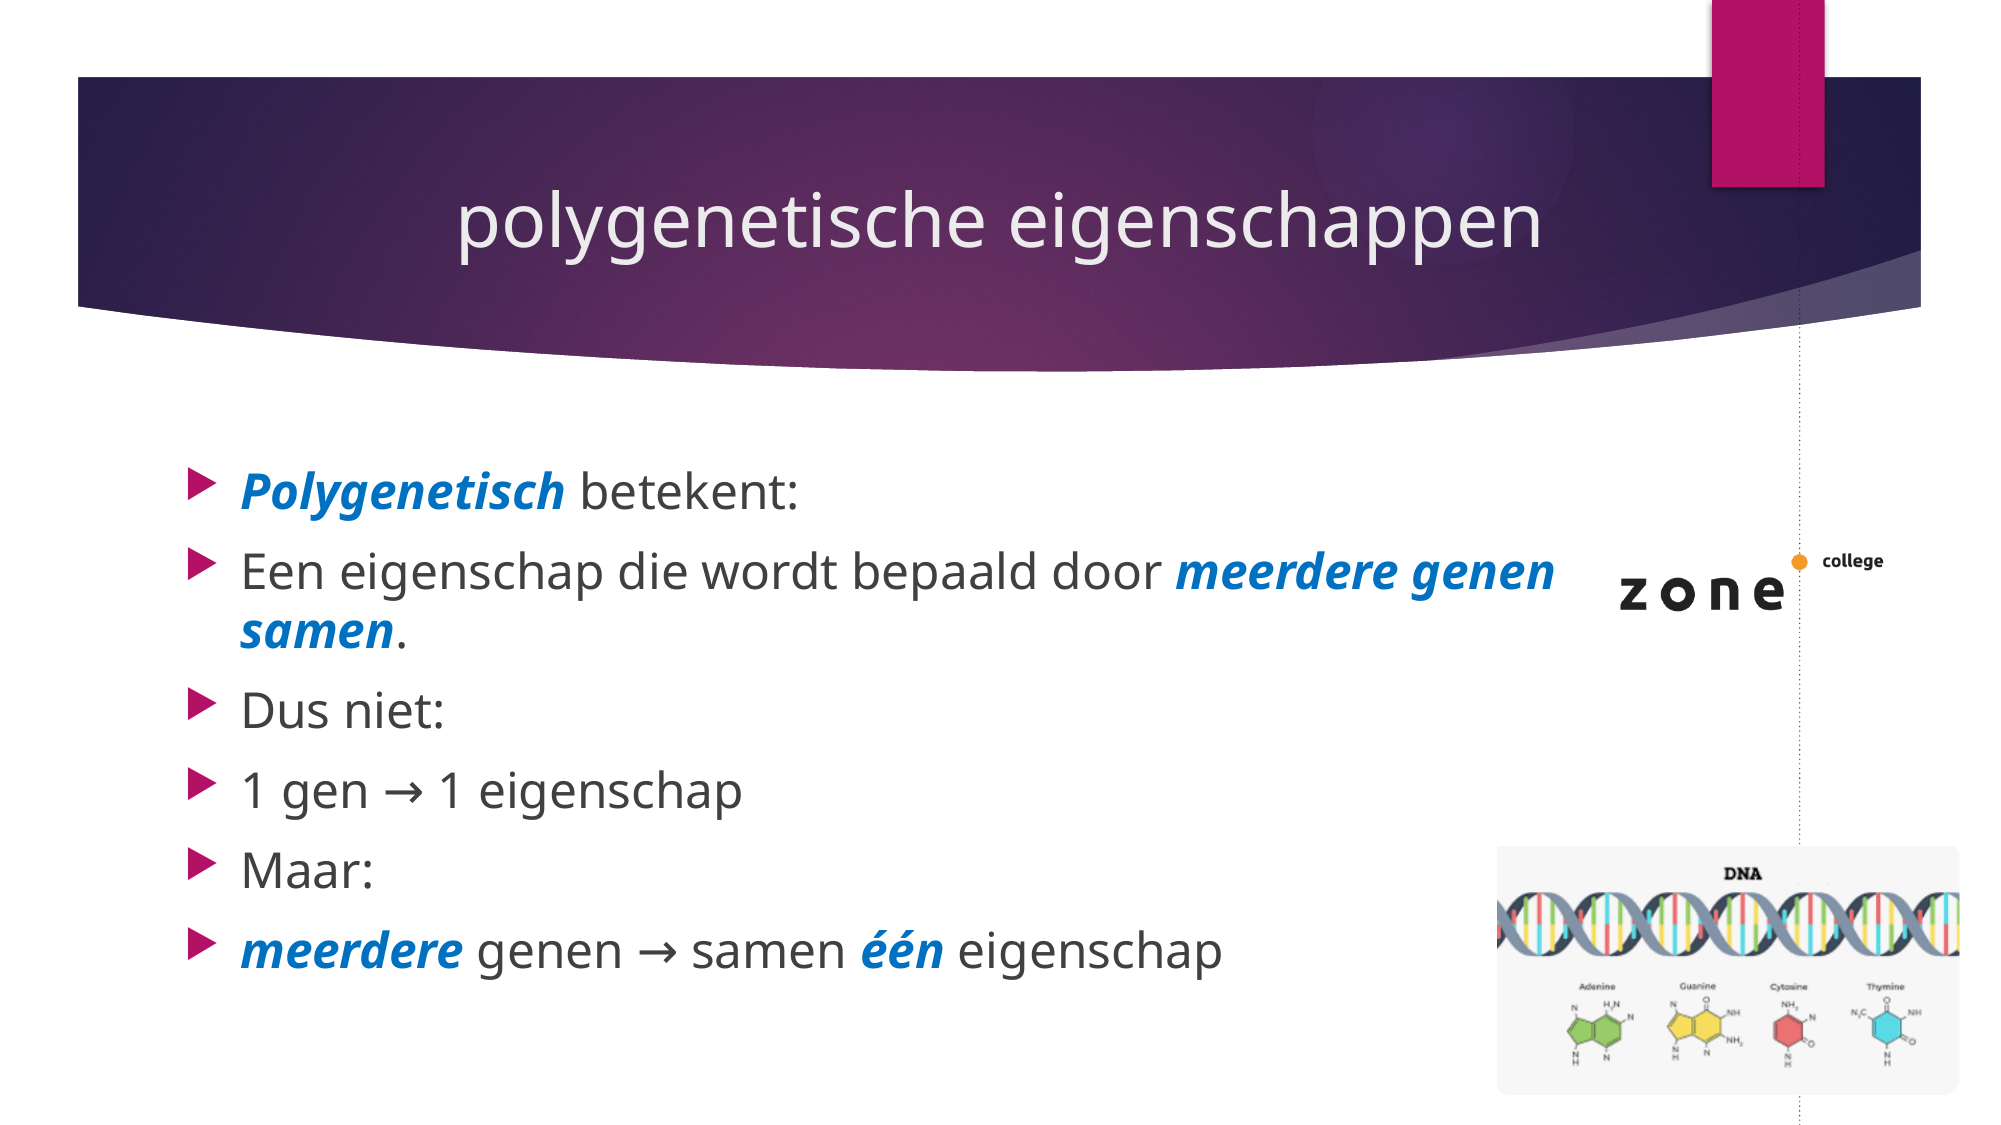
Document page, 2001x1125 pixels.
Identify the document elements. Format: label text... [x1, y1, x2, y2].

list Polygenetisch betekent: Een eigenschap die wordt bepaald door meerdere genen samen. Dus niet: 1 gen → 1 eigenschap Maar: meerdere genen → samen één eigenschap [169, 452, 1618, 988]
picture [1497, 0, 2001, 1125]
title polygenetische eigenschappen [276, 137, 1724, 298]
